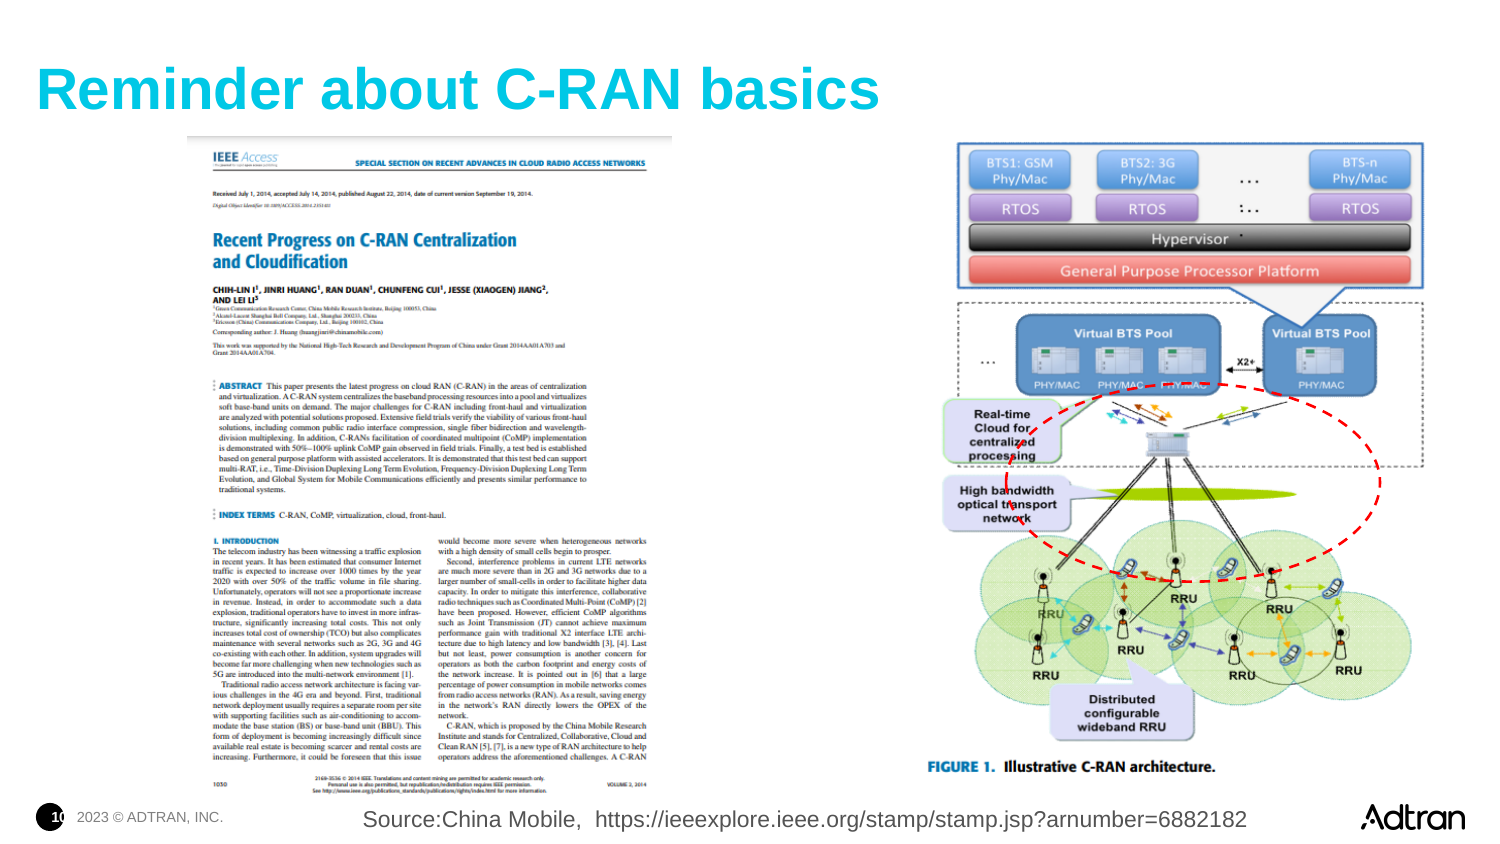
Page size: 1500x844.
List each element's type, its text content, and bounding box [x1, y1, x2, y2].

picture [1447, 804, 1465, 830]
picture [908, 124, 1464, 786]
text_box Source:China Mobile, https://ieeexplore.ieee.org/stamp/stamp.jsp?arnumber=6882182 [347, 796, 1447, 840]
picture [187, 136, 673, 804]
title Reminder about C-RAN basics [35, 58, 1465, 123]
